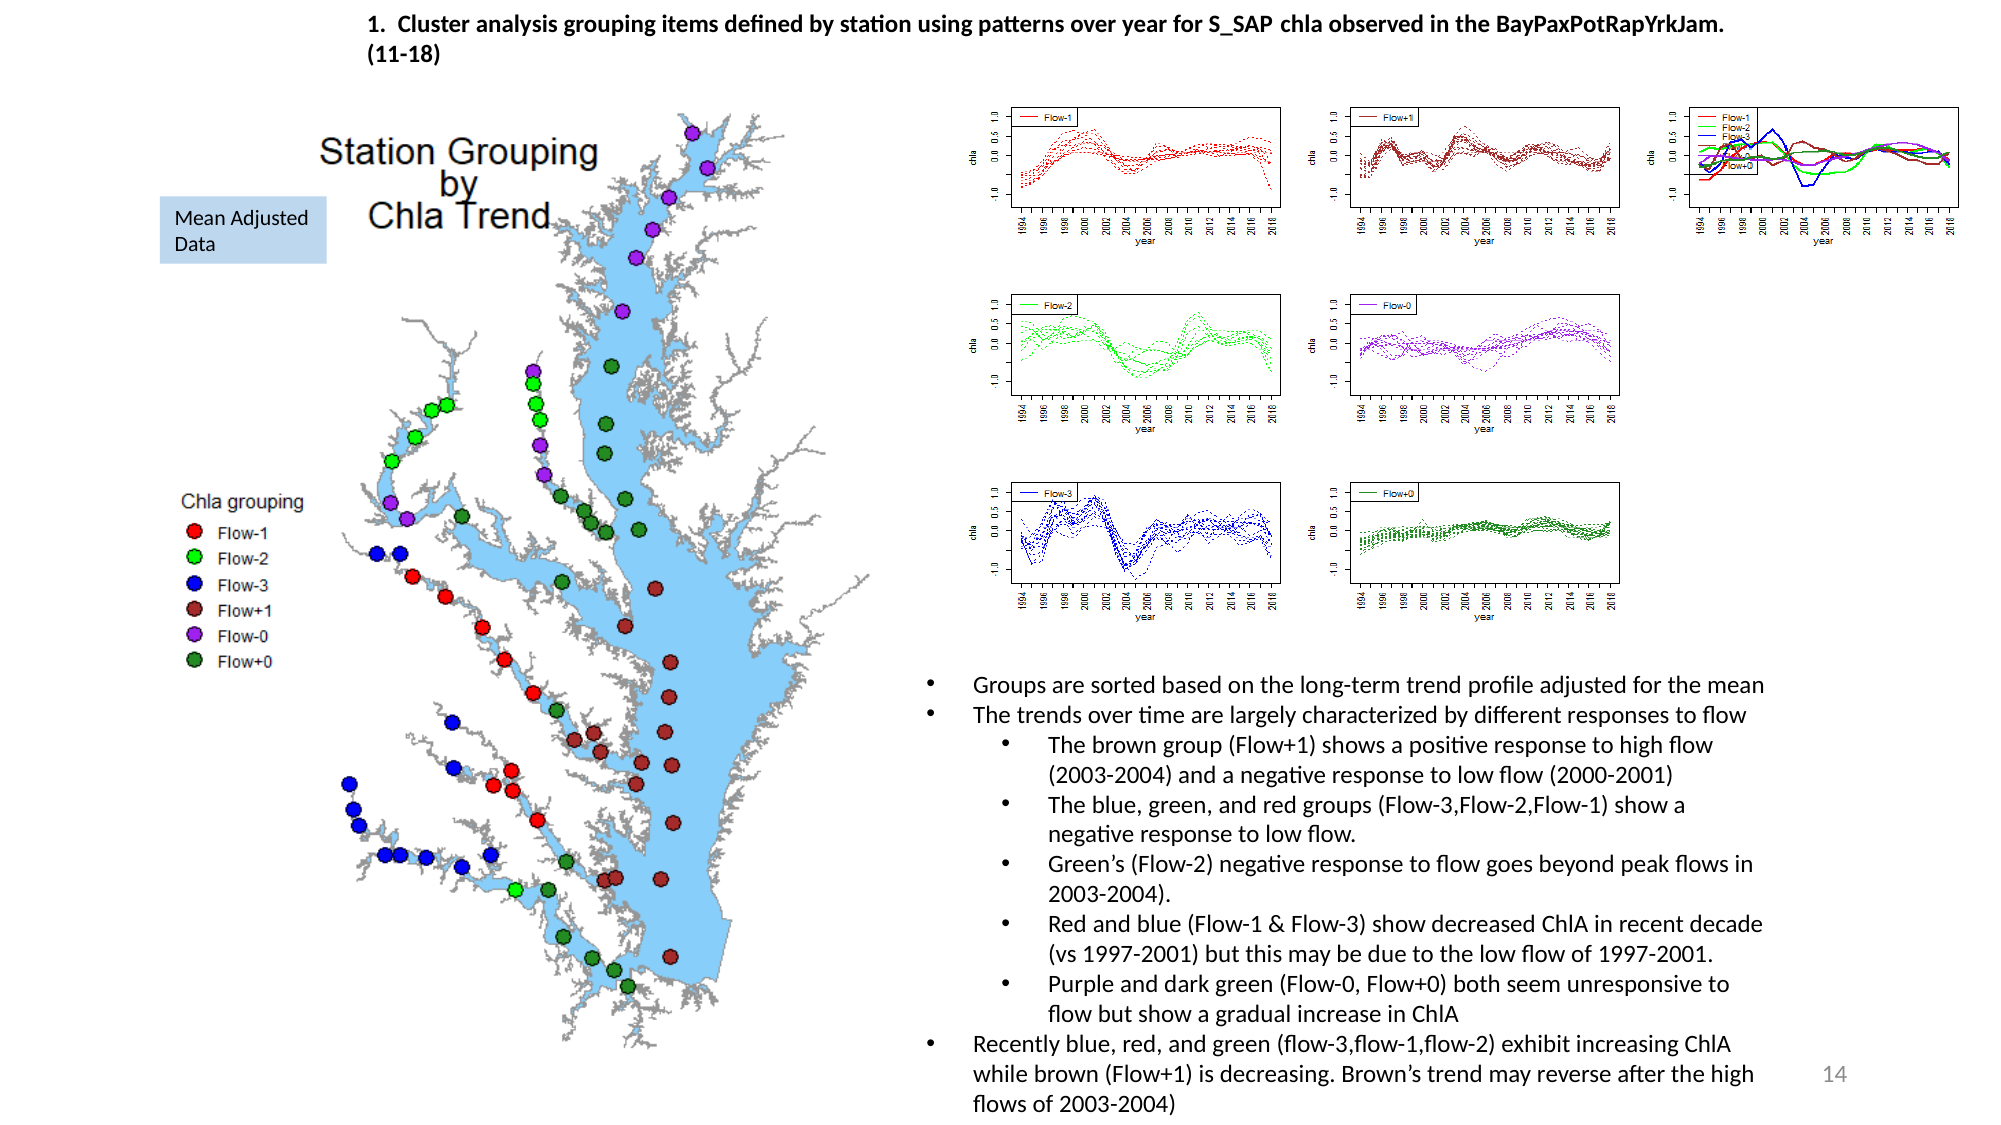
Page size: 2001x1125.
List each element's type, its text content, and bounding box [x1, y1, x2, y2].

text_box Groups are sorted based on the long-term trend profile adjusted for the mean The trends over time are largely characterized by different responses to flow The brown group (Flow+1) shows a positive response to high flow (2003-2004) and a negative response to low flow (2000-2001) The blue, green, and red groups (Flow-3,Flow-2,Flow-1) show a negative response to low flow. Green’s (Flow-2) negative response to flow goes beyond peak flows in 2003-2004). Red and blue (Flow-1 & Flow-3) show decreased ChlA in recent decade (vs 1997-2001) but this may be due to the low flow of 1997-2001. Purple and dark green (Flow-0, Flow+0) both seem unresponsive to flow but show a gradual increase in ChlA Recently blue, red, and green (flow-3,flow-1,flow-2) exhibit increasing ChlA while brown (Flow+1) is decreasing. Brown’s trend may reverse after the high flows of 2003-2004) [836, 631, 1785, 1125]
text_box 1. Cluster analysis grouping items defined by station using patterns over year for S_SAP chla observed in the BayPaxPotRapYrkJam.(11-18) [352, 0, 1769, 68]
slide_number 14 [1412, 1042, 1863, 1103]
picture [111, 68, 1983, 1095]
